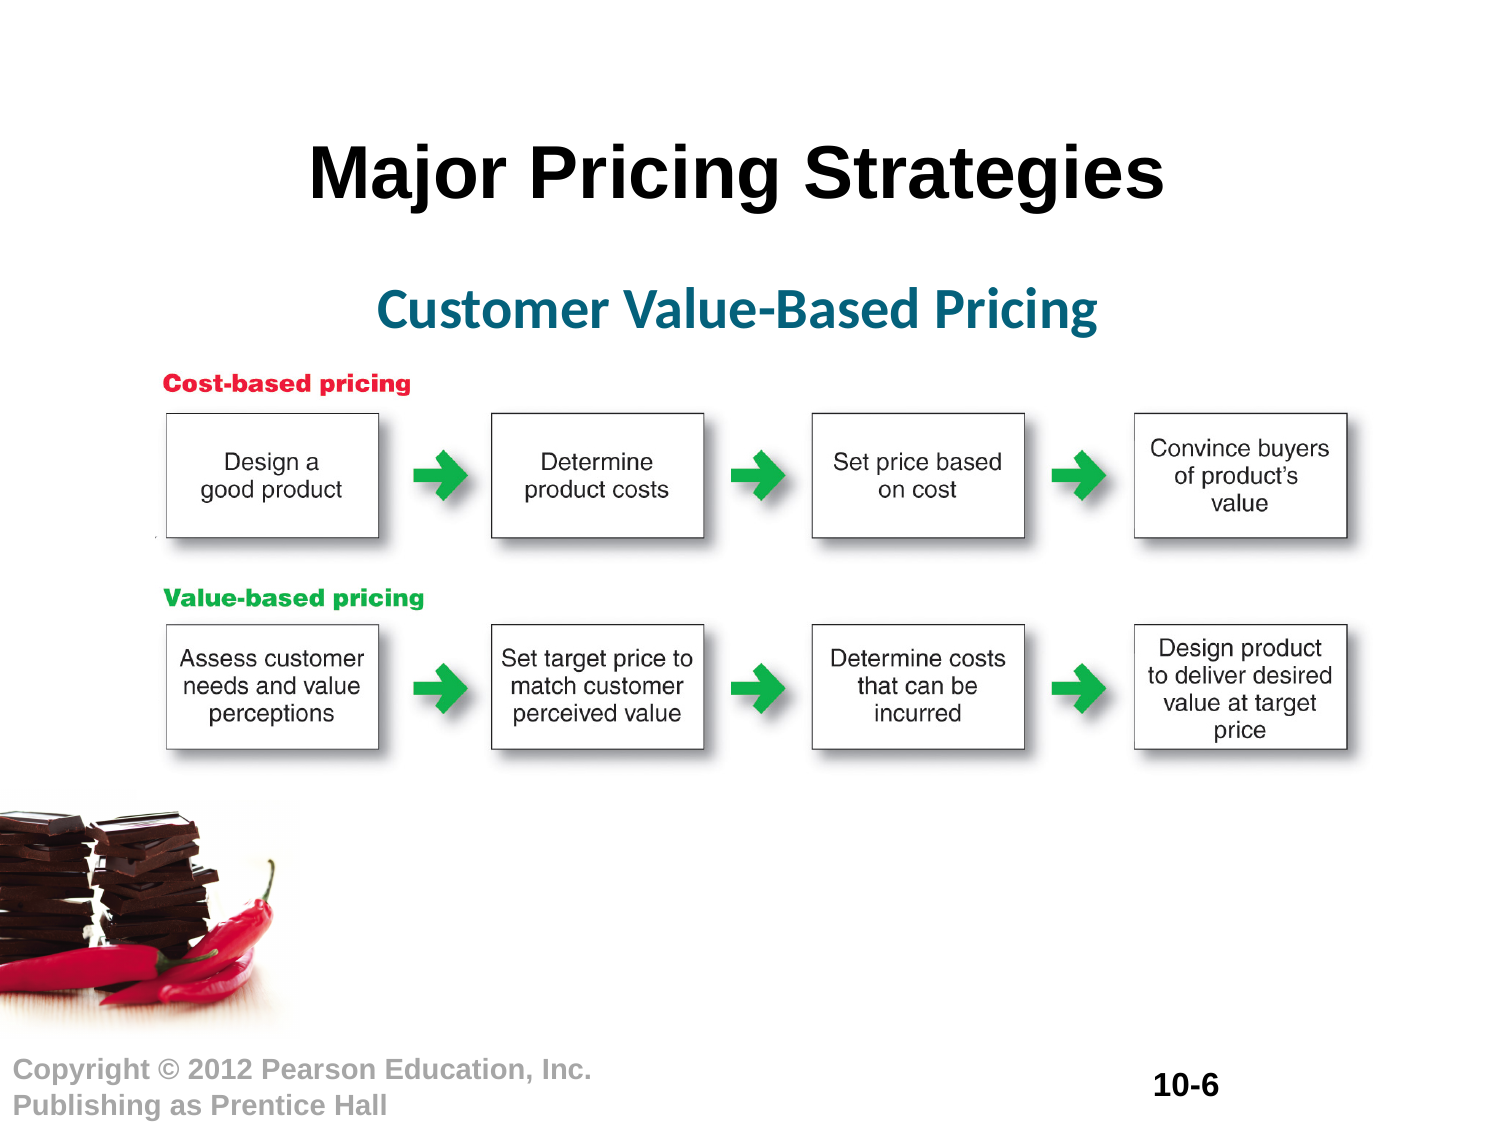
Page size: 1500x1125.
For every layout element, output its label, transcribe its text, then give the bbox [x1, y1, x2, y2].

list Customer Value-Based Pricing [149, 262, 1326, 326]
title Major Pricing Strategies [99, 74, 1376, 263]
picture [0, 371, 1376, 1039]
